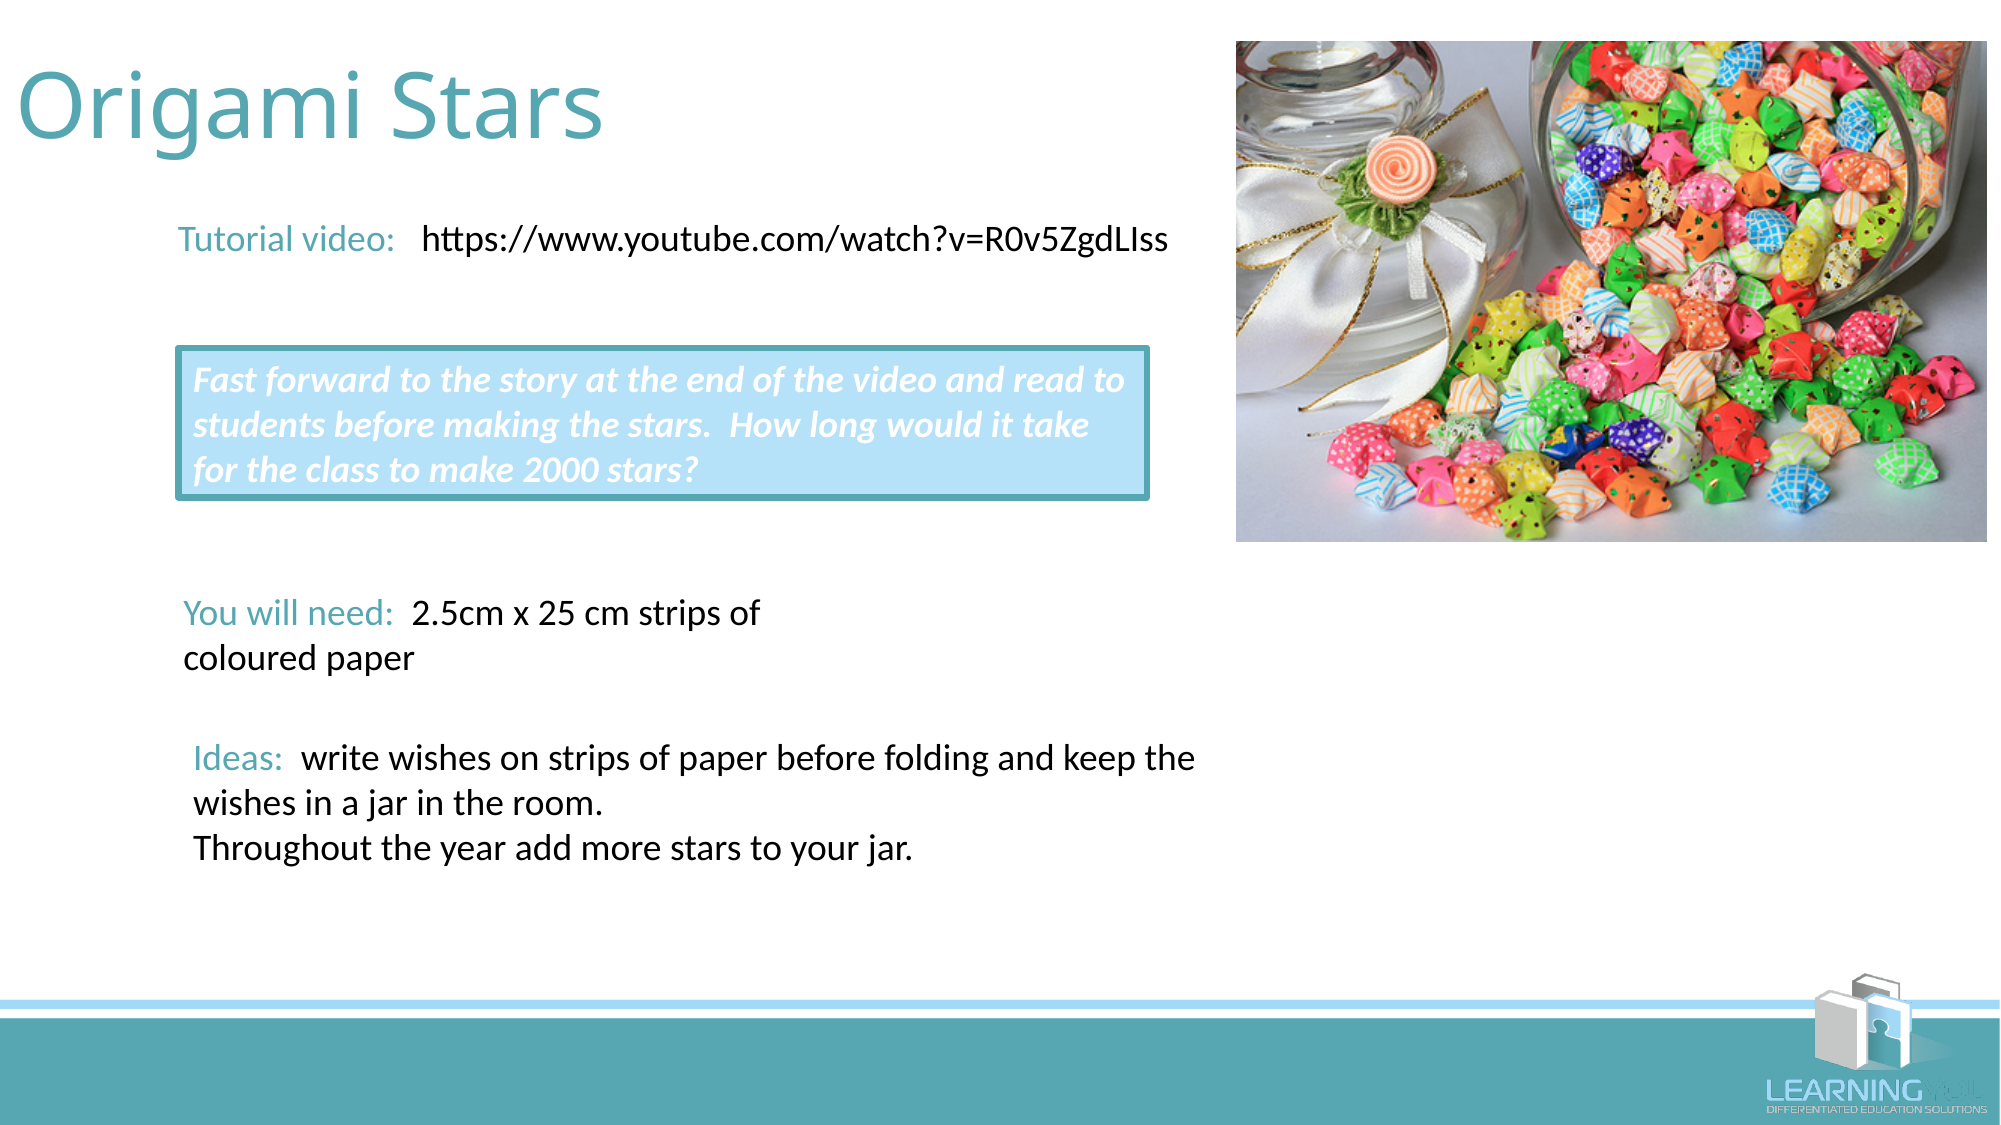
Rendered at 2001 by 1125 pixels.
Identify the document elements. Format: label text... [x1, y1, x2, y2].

text_box You will need: 2.5cm x 25 cm strips of coloured paper [168, 580, 908, 685]
picture [0, 973, 2000, 1125]
picture [1236, 41, 1987, 542]
text_box Fast forward to the story at the end of the video and read to students before making the stars. How long would it take for the class to make 2000 stars? [178, 347, 1147, 498]
title Origami Stars [0, 0, 1725, 218]
text_box Ideas: write wishes on strips of paper before folding and keep the wishes in a jar in the room. Throughout the year add more stars to your jar. [178, 725, 1281, 875]
text_box Tutorial video: https://www.youtube.com/watch?v=R0v5ZgdLIss [163, 206, 1185, 266]
